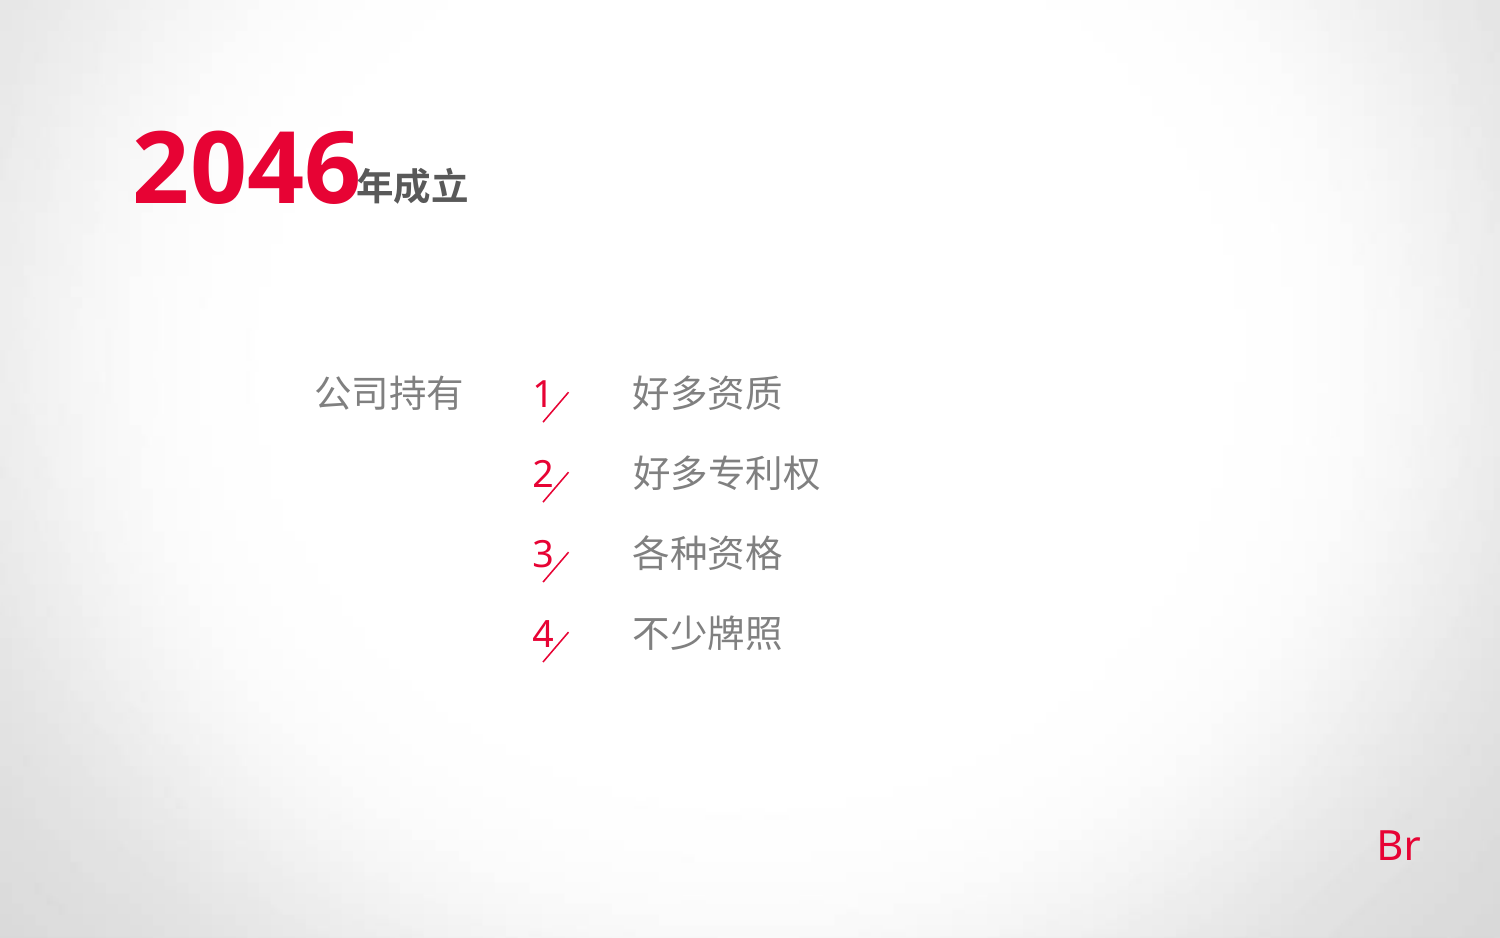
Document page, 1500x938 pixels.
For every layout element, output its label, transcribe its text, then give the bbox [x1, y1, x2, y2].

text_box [520, 362, 566, 424]
text_box 好多资质 [618, 362, 798, 423]
text_box 好多专利权 [618, 442, 836, 503]
text_box 各种资格 [618, 522, 798, 582]
text_box 不少牌照 [618, 602, 798, 662]
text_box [517, 522, 569, 584]
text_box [127, 96, 485, 234]
text_box 公司持有 [299, 362, 480, 423]
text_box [518, 442, 568, 504]
picture [0, 0, 1500, 938]
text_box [518, 601, 568, 664]
